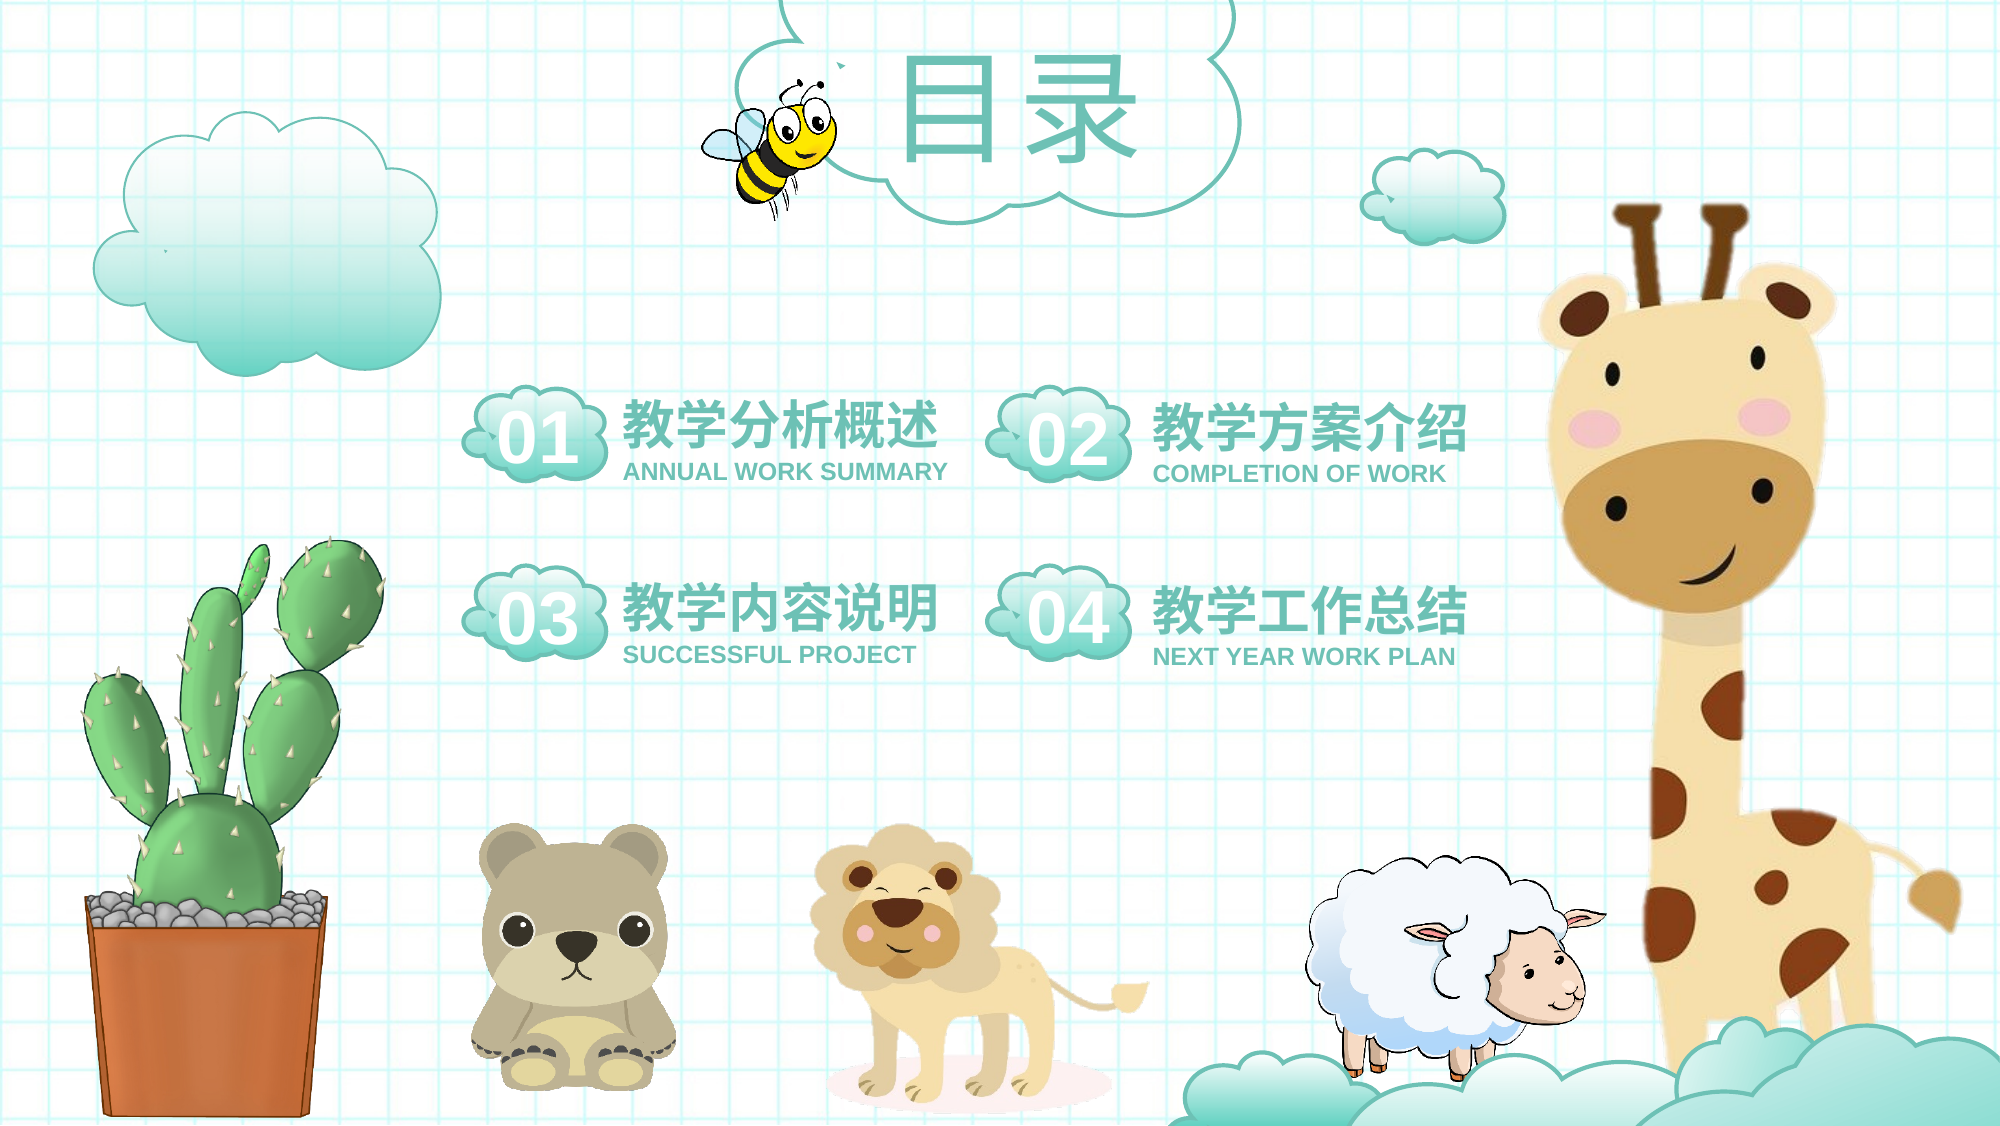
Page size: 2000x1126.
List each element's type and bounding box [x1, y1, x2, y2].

picture [0, 0, 2000, 1126]
text_box [1165, 1016, 2000, 1126]
